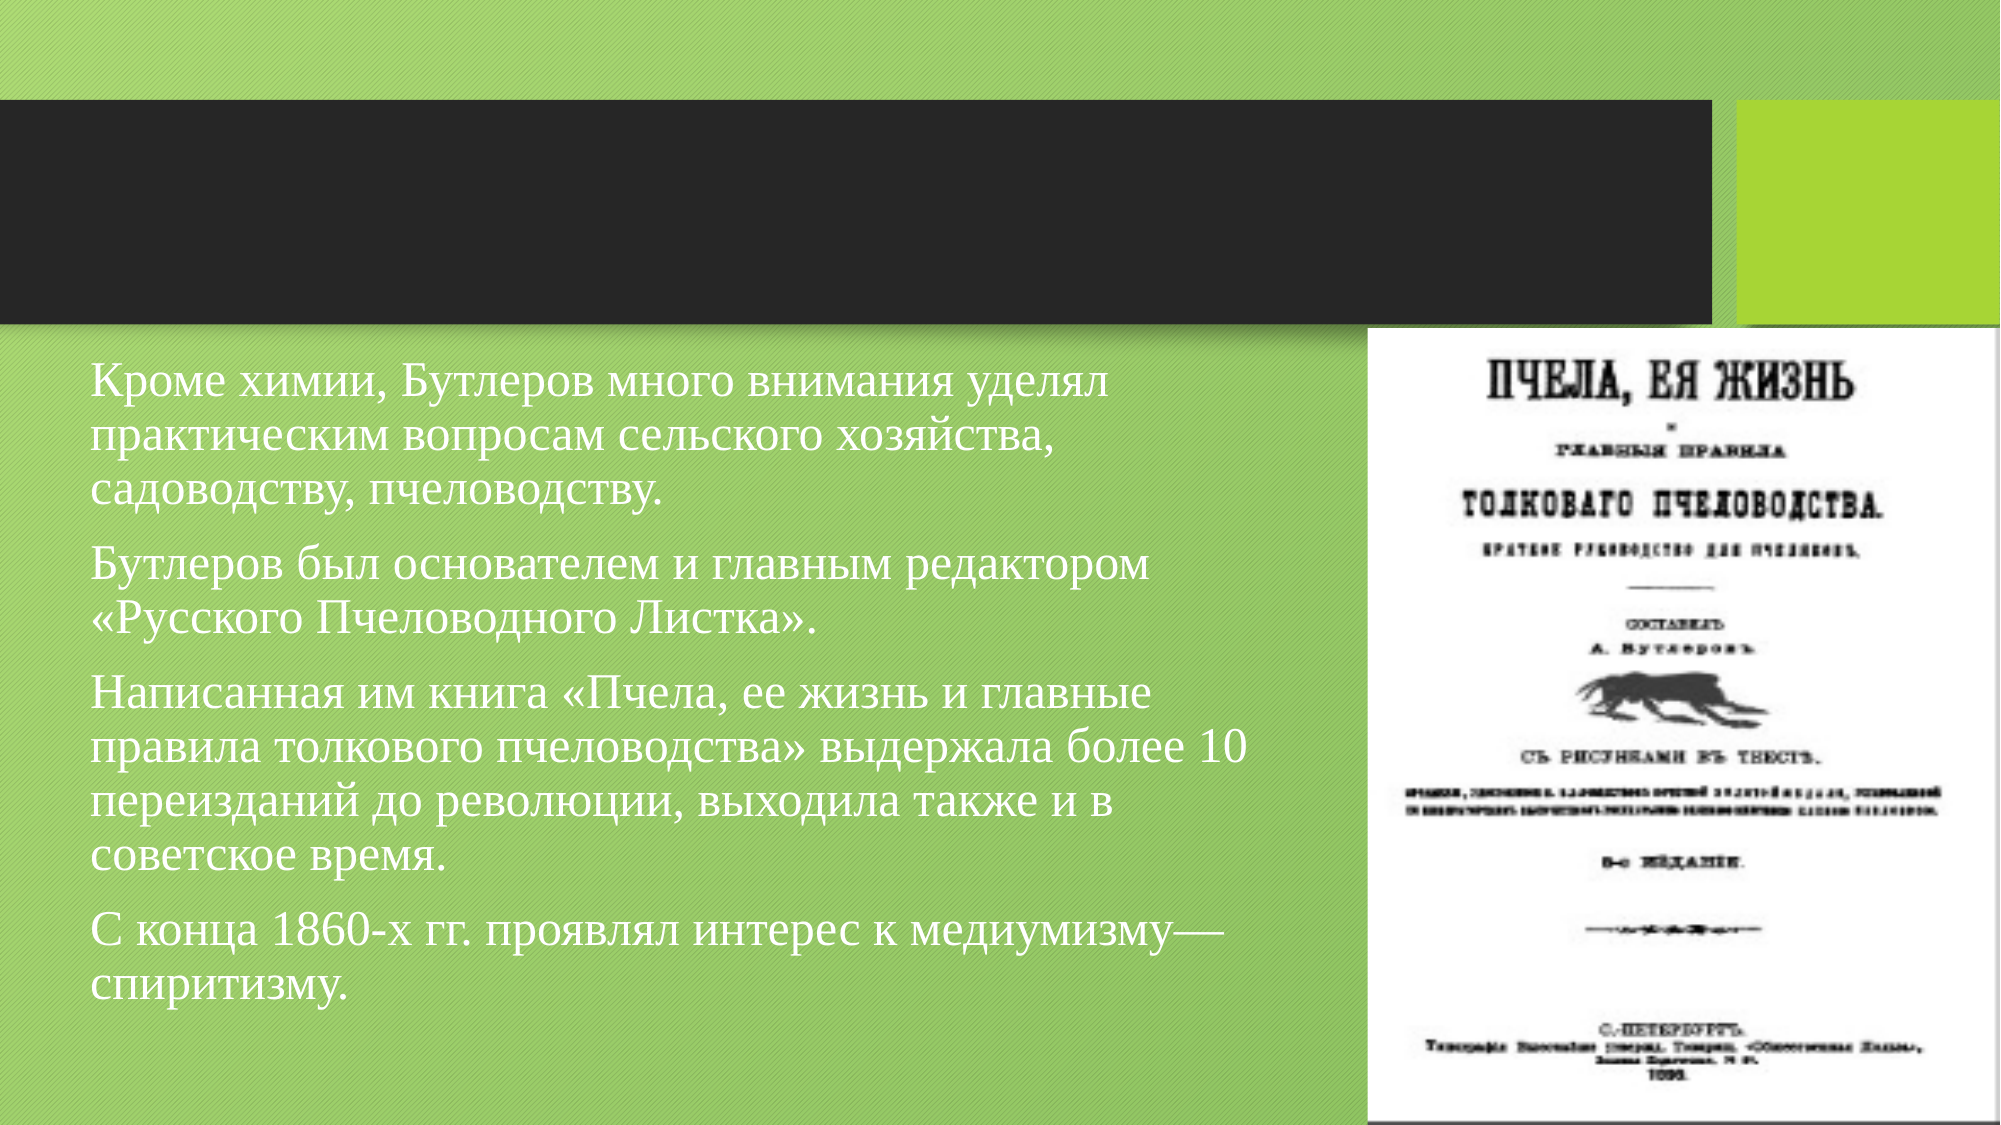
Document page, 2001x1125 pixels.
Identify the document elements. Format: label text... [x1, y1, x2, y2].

list Кроме химии, Бутлеров много внимания уделял практическим вопросам сельского хозяйства, садоводству, пчеловодству. Бутлеров был основателем и главным редактором «Русского Пчеловодного Листка». Написанная им книга «Пчела, ее жизнь и главные правила толкового пчеловодства» выдержала более 10 переизданий до революции, выходила также и в советское время. С конца 1860-х гг. проявлял интерес к медиумизму— спиритизму. [75, 346, 1347, 1125]
picture [0, 325, 2000, 1125]
